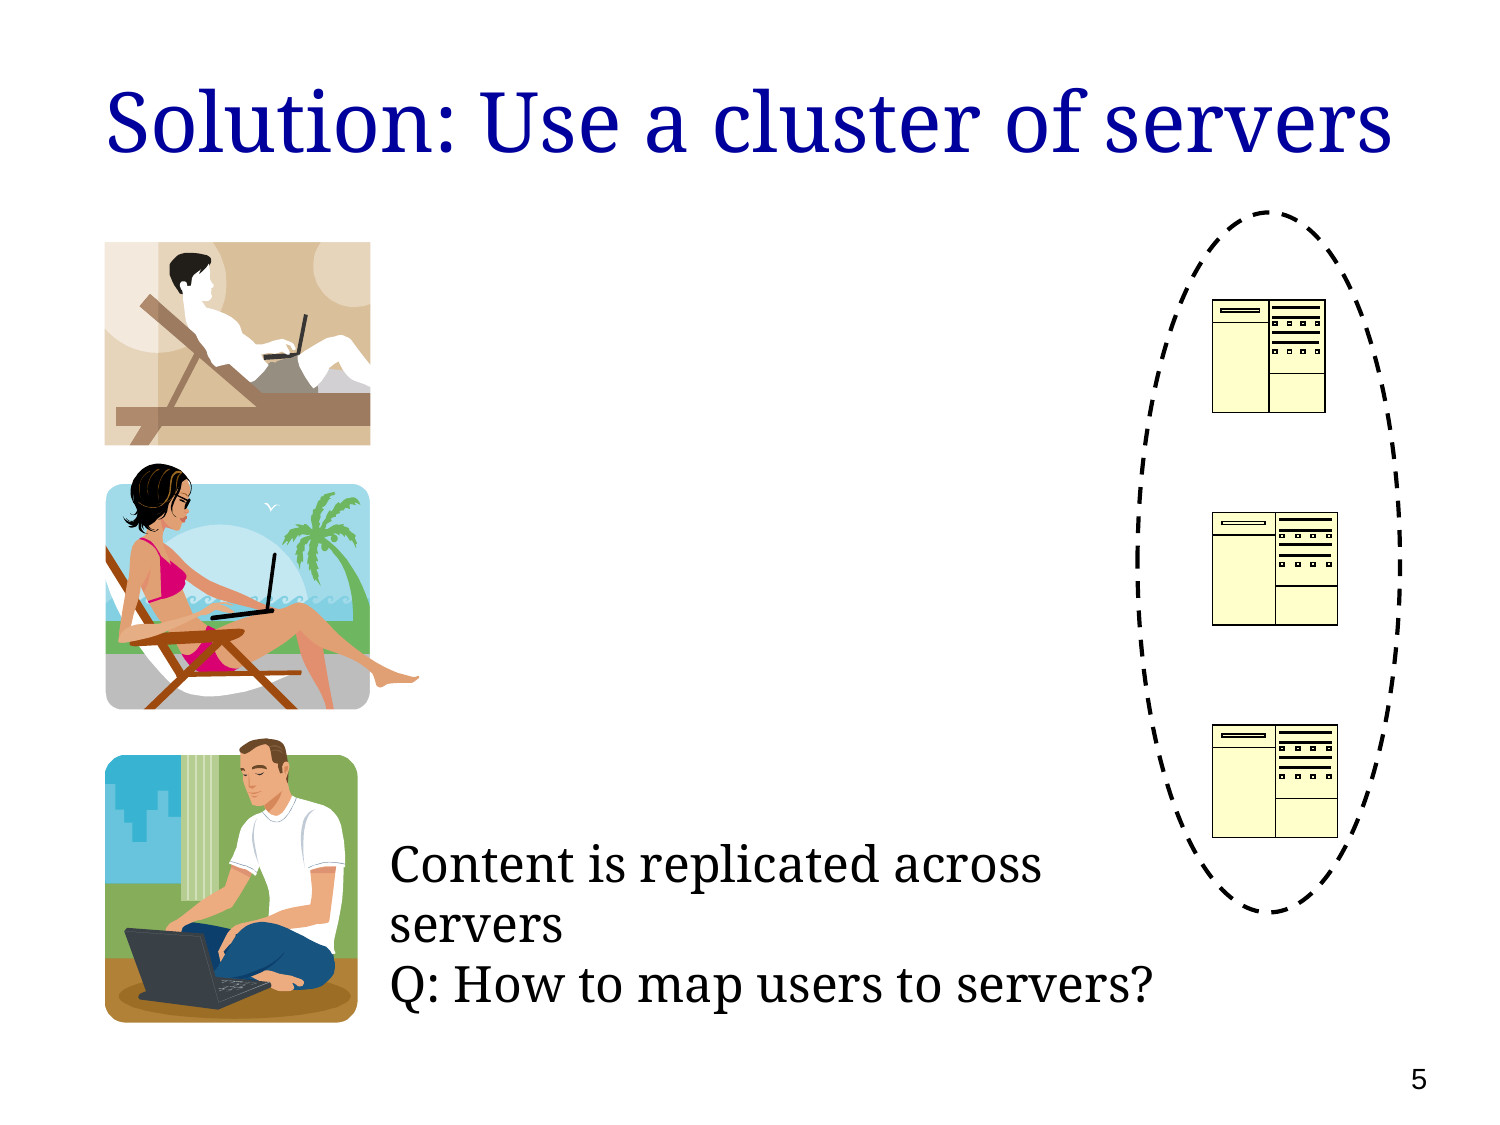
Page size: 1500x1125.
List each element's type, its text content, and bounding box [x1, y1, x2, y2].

text_box [1137, 212, 1401, 913]
picture [99, 462, 421, 716]
title Solution: Use a cluster of servers [74, 47, 1426, 191]
picture [99, 737, 363, 1028]
slide_number 5 [1092, 1024, 1443, 1103]
text_box Content is replicated across servers Q: How to map users to servers? [374, 824, 1188, 1020]
picture [99, 237, 376, 451]
